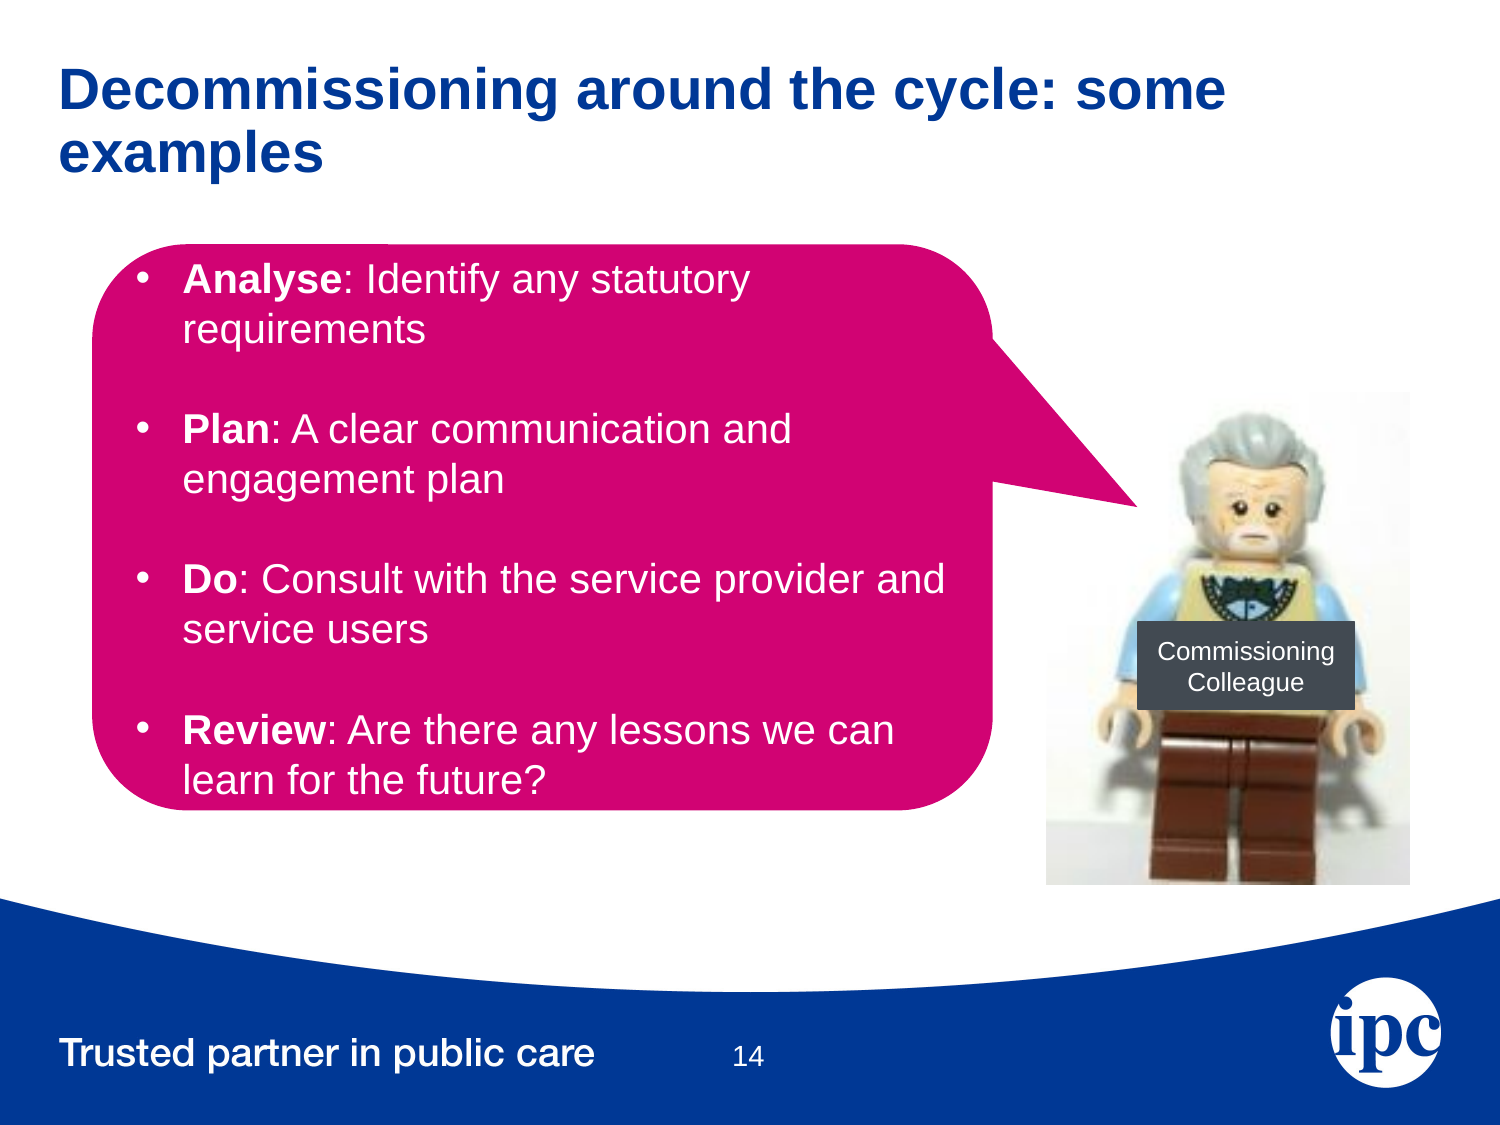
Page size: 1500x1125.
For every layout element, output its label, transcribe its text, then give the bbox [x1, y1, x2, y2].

footer 14 [585, 1024, 911, 1085]
text_box Analyse: Identify any statutory requirements Plan: A clear communication and engagement plan Do: Consult with the service provider and service users Review: Are there any lessons we can learn for the future? [92, 244, 1046, 811]
picture [0, 0, 1500, 1125]
title Decommissioning around the cycle: some examples [58, 59, 1442, 131]
